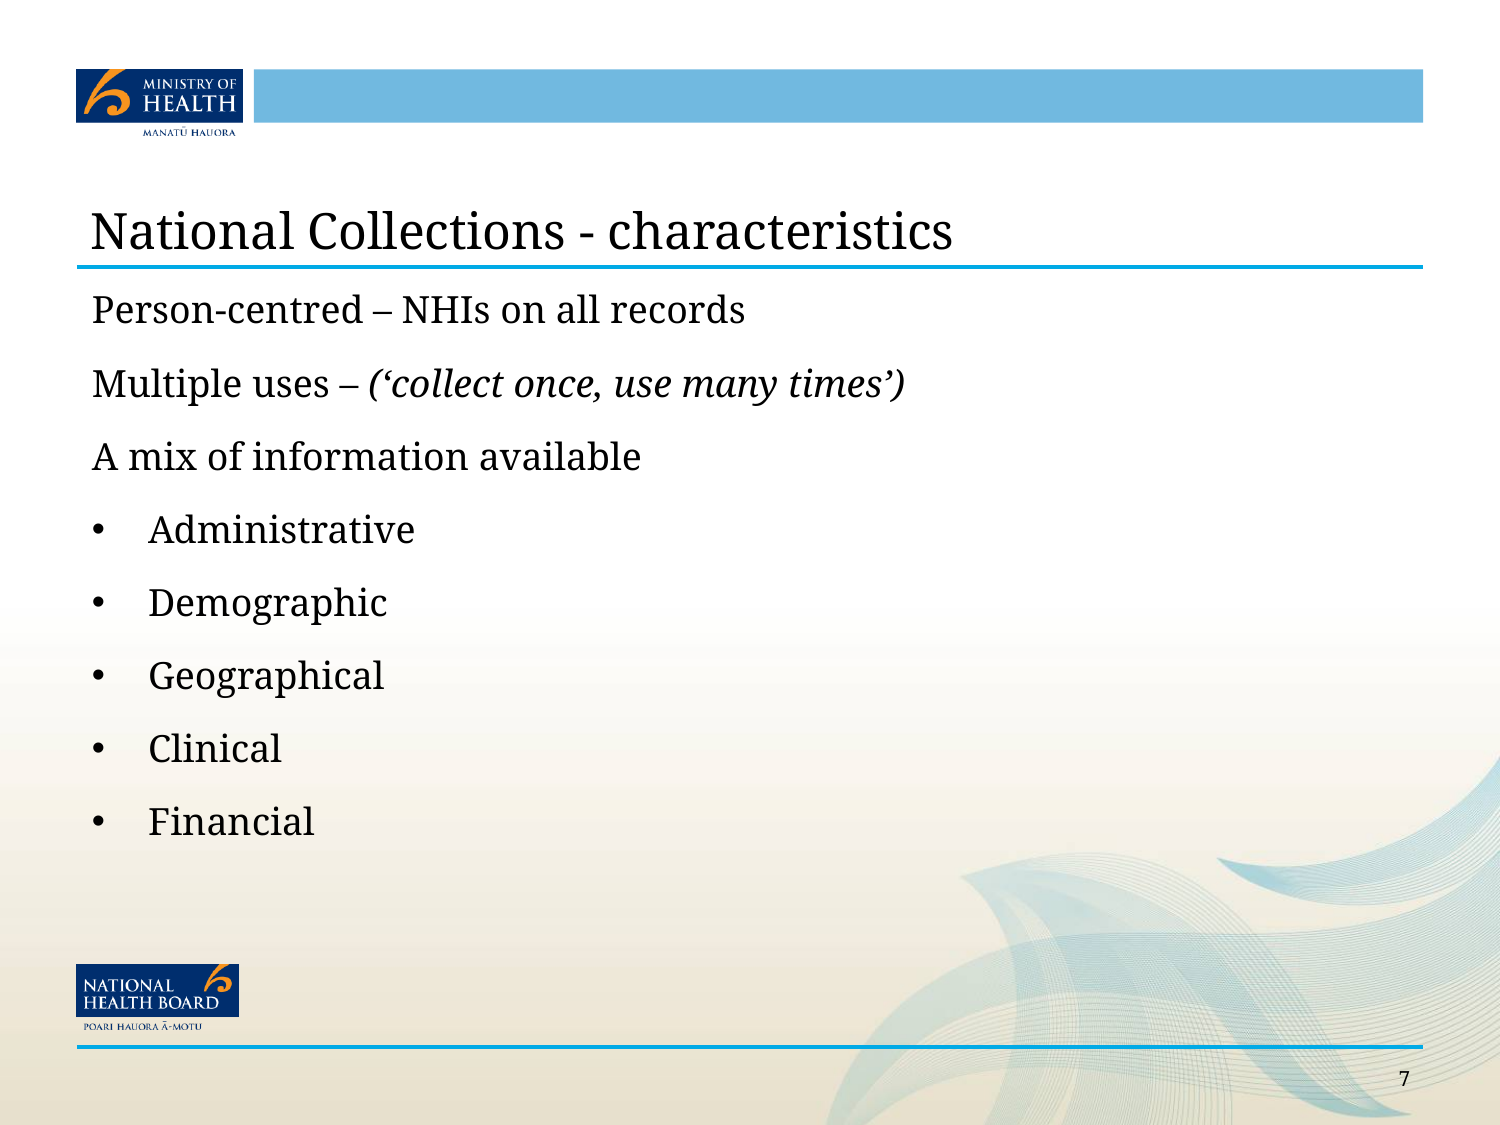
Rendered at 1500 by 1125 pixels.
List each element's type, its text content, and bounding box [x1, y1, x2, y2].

list Person-centred – NHIs on all records Multiple uses – (‘collect once, use many times’) A mix of information available Administrative Demographic Geographical Clinical Financial [76, 278, 1427, 1022]
slide_number 7 [1074, 1058, 1425, 1103]
picture [0, 350, 1500, 1125]
title National Collections - characteristics [75, 137, 1425, 268]
picture [76, 69, 243, 136]
